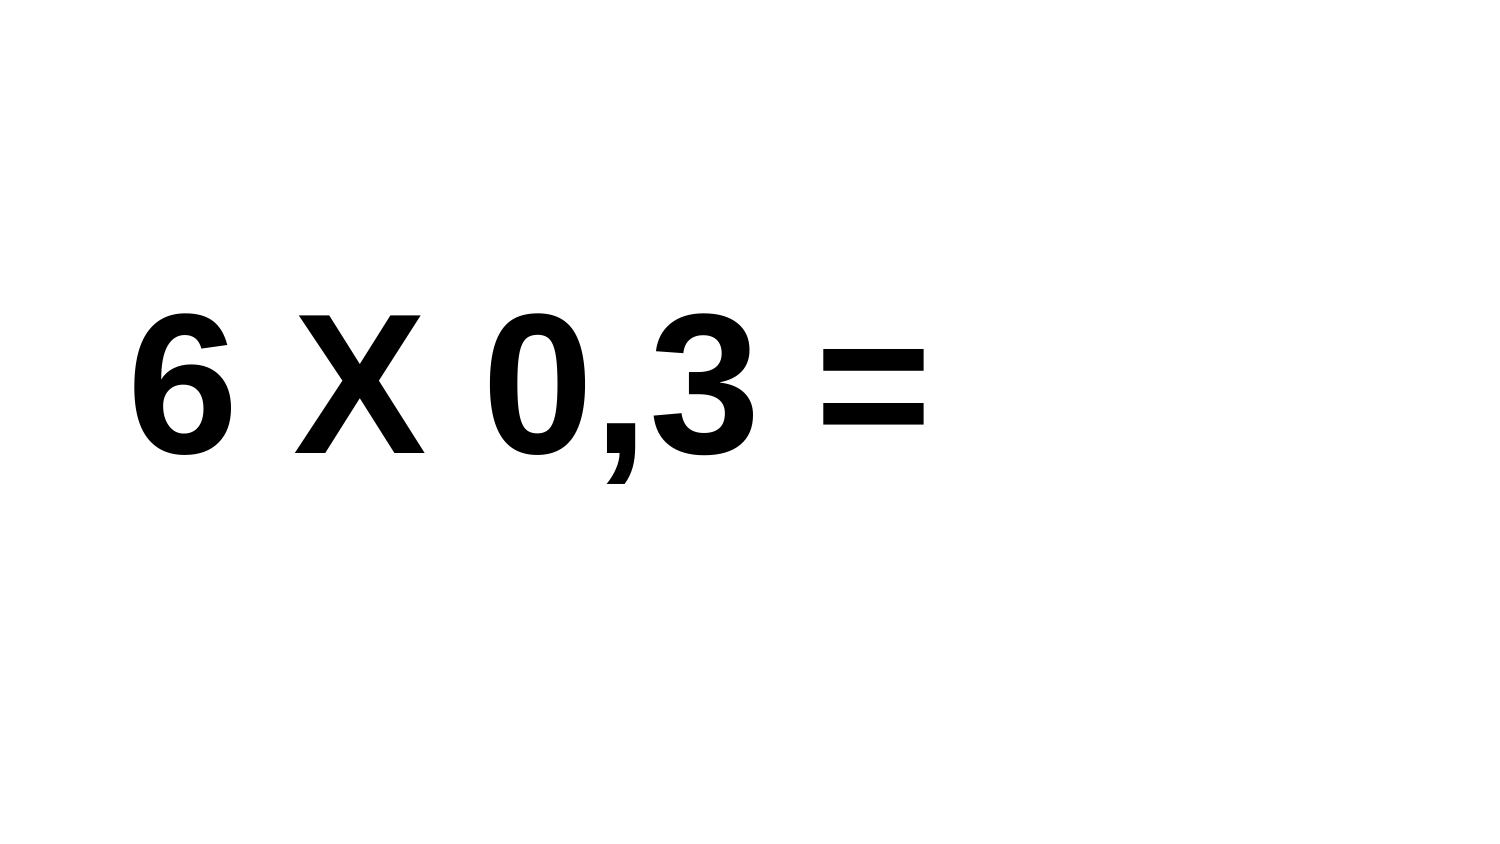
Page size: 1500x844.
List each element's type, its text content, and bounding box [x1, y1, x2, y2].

text_box 6 X 0,3 = [112, 318, 1388, 509]
